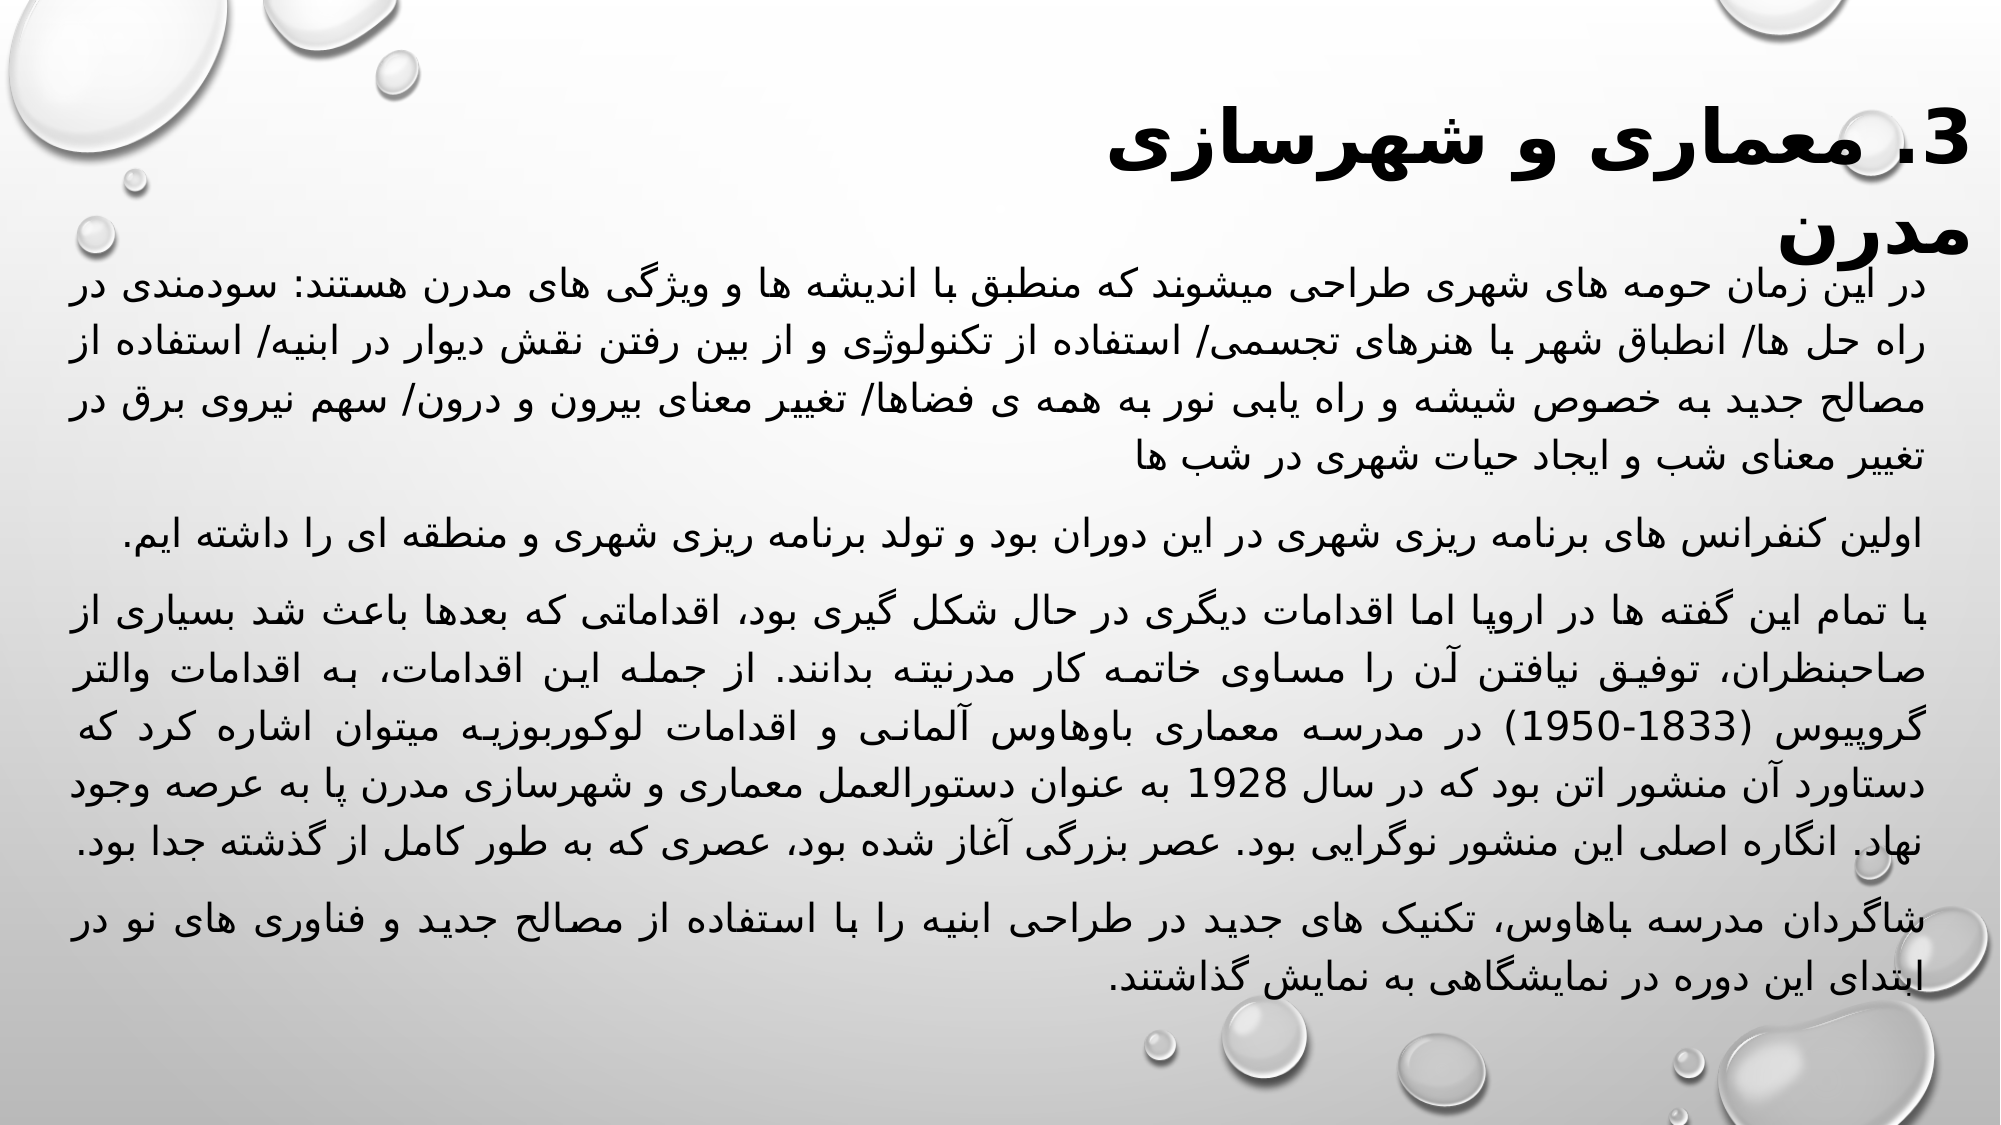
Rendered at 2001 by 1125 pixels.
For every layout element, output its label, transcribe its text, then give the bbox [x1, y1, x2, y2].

text_box 3. معماری و شهرسازی مدرن [984, 80, 1989, 276]
picture [0, 0, 2000, 1125]
list در این زمان حومه های شهری طراحی میشوند که منطبق با اندیشه ها و ویژگی های مدرن هستند: سودمندی در راه حل ها/ انطباق شهر با هنرهای تجسمی/ استفاده از تکنولوژی و از بین رفتن نقش دیوار در ابنیه/ استفاده از مصالح جدید به خصوص شیشه و راه یابی نور به همه ی فضاها/ تغییر معنای بیرون و درون/ سهم نیروی برق در تغییر معنای شب و ایجاد حیات شهری در شب ها اولین کنفرانس های برنامه ریزی شهری در این دوران بود و تولد برنامه ریزی شهری و منطقه ای را داشته ایم. با تمام این گفته ها در اروپا اما اقدامات دیگری در حال شکل گیری بود، اقداماتی که بعدها باعث شد بسیاری از صاحبنظران، توفیق نیافتن آن را مساوی خاتمه کار مدرنیته بدانند. از جمله این اقدامات، به اقدامات والتر گروپیوس (1833-1950) در مدرسه معماری باوهاوس آلمانی و اقدامات لوکوربوزیه میتوان اشاره کرد که دستاورد آن منشور اتن بود که در سال 1928 به عنوان دستورالعمل معماری و شهرسازی مدرن پا به عرصه وجود نهاد. انگاره اصلی این منشور نوگرایی بود. عصر بزرگی آغاز شده بود، عصری که به طور کامل از گذشته جدا بود. شاگردان مدرسه باهاوس، تکنیک های جدید در طراحی ابنیه را با استفاده از مصالح جدید و فناوری های نو در ابتدای این دوره در نمایشگاهی به نمایش گذاشتند. [54, 239, 1943, 1098]
